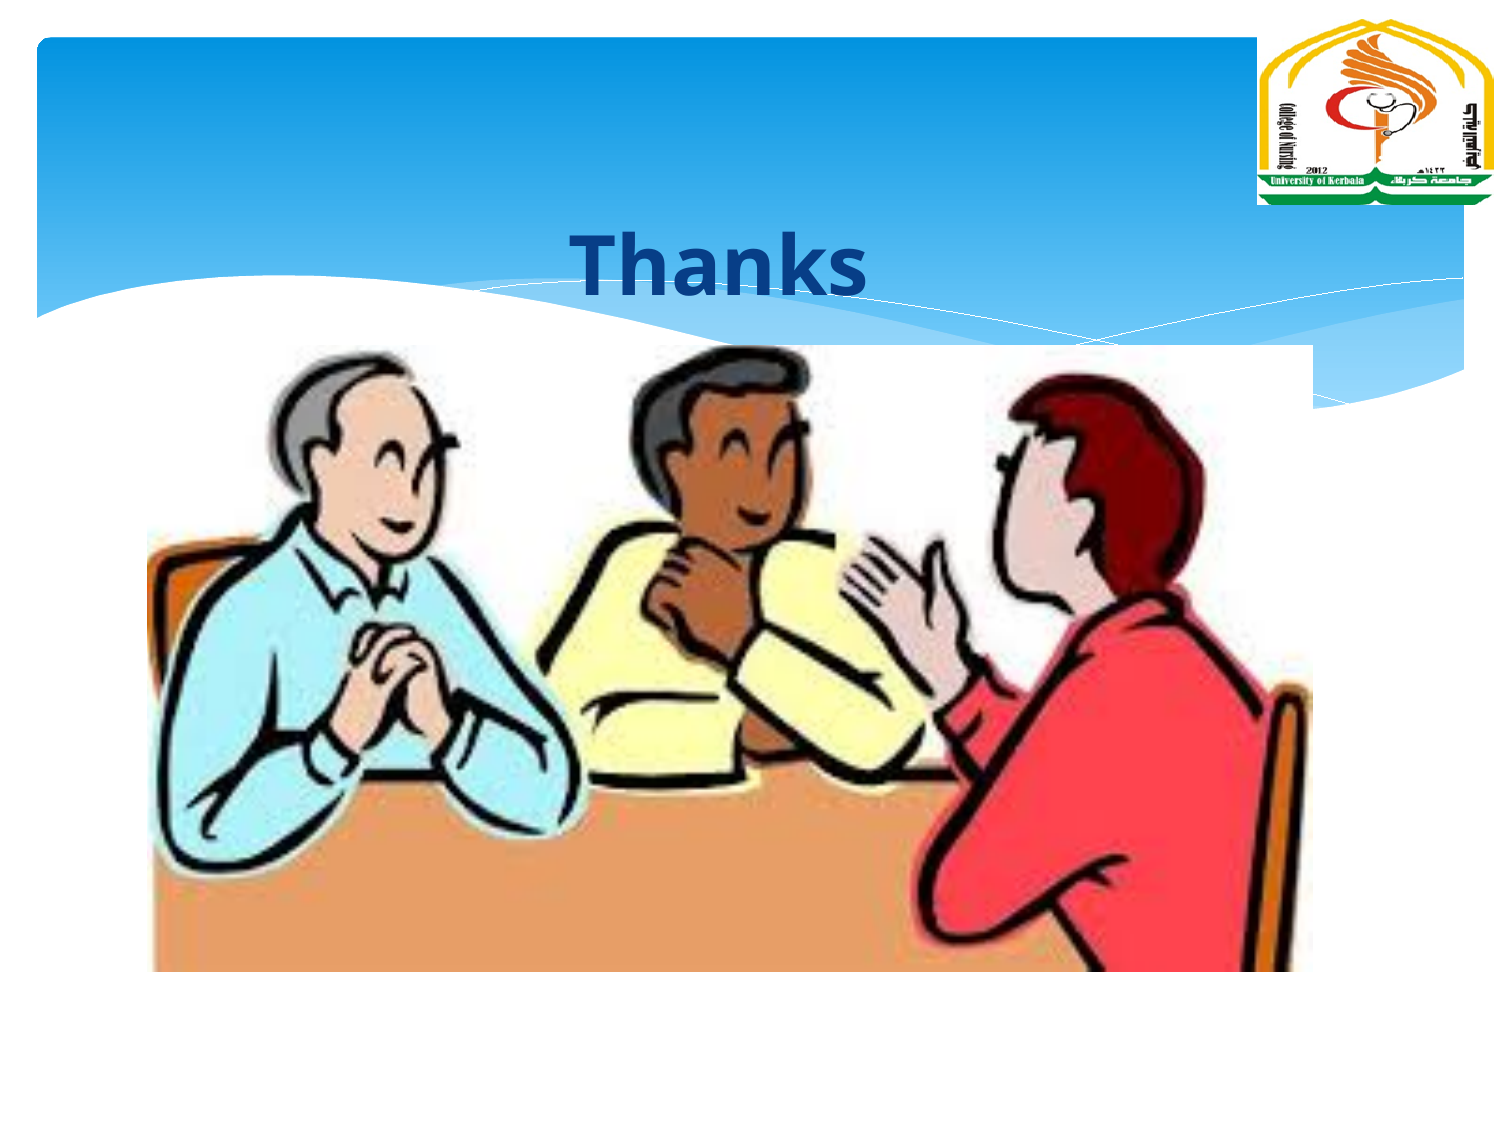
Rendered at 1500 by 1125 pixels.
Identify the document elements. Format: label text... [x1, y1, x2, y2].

list Thanks [55, 205, 1406, 340]
picture [147, 345, 1314, 973]
picture [1257, 18, 1495, 206]
